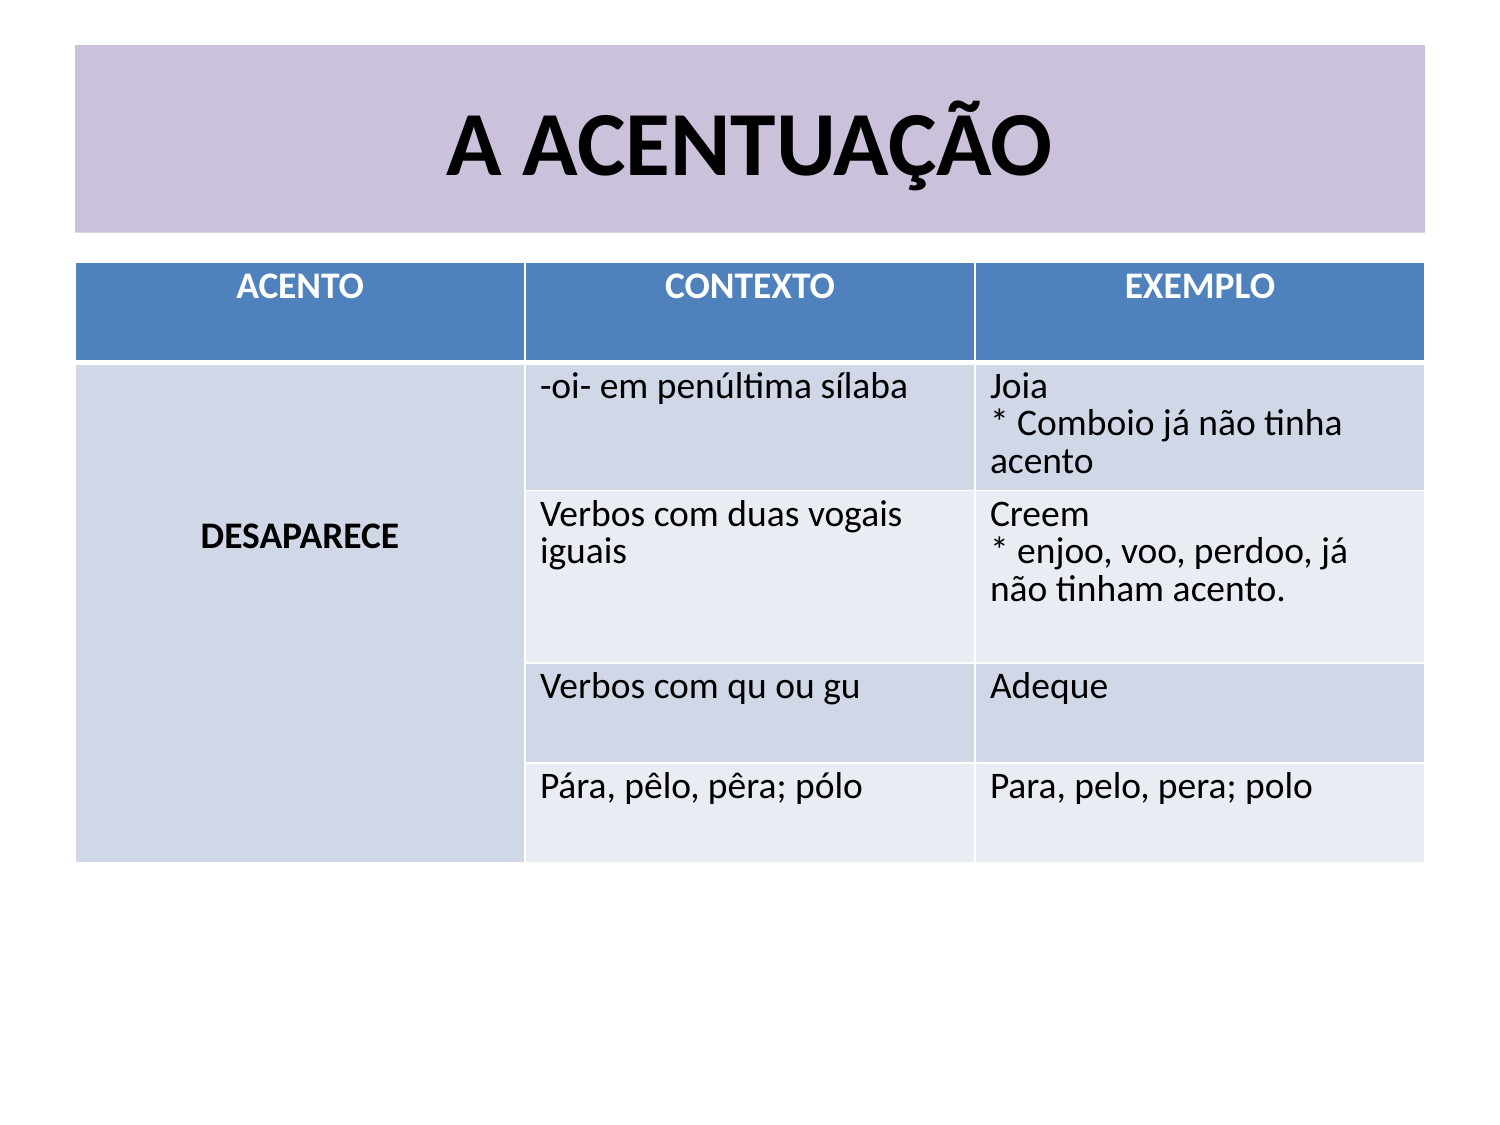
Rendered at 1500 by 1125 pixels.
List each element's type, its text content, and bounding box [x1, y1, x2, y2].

table_cell Joia * Comboio já não tinha acento [976, 365, 1424, 490]
table_cell Para, pelo, pera; polo [976, 764, 1424, 862]
table_cell Creem * enjoo, voo, perdoo, já não tinham acento. [976, 491, 1424, 662]
table_cell Verbos com duas vogais iguais [526, 491, 974, 662]
table_cell Pára, pêlo, pêra; pólo [526, 764, 974, 862]
table_cell Adeque [976, 664, 1424, 762]
table_cell -oi- em penúltima sílaba [526, 365, 974, 490]
title A ACENTUAÇÃO [75, 45, 1425, 233]
table_header CONTEXTO [526, 263, 974, 360]
table_header EXEMPLO [976, 263, 1424, 360]
table_cell Verbos com qu ou gu [526, 664, 974, 762]
table_header ACENTO [76, 263, 524, 360]
table_cell DESAPARECE [76, 365, 524, 862]
